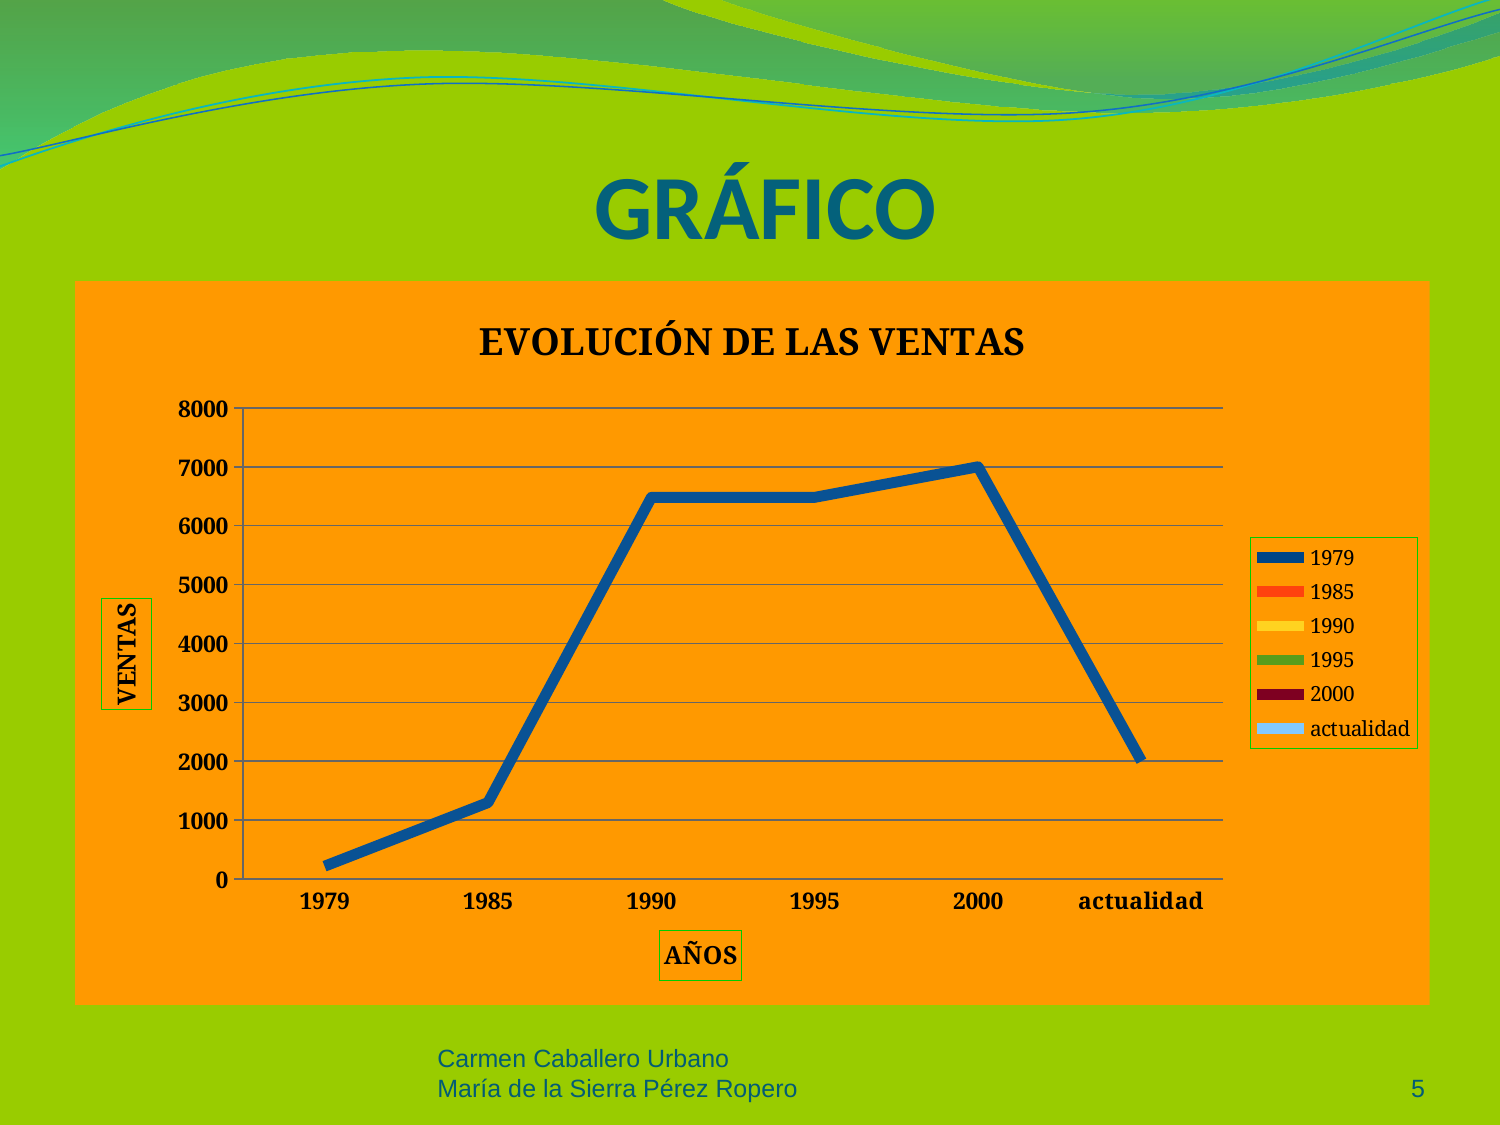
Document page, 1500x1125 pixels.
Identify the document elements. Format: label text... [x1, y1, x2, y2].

chart [74, 280, 1430, 1006]
title GRÁFICO [105, 115, 1426, 259]
slide_number 5 [1299, 1042, 1425, 1103]
footer Carmen Caballero Urbano María de la Sierra Pérez Ropero [437, 1042, 988, 1103]
